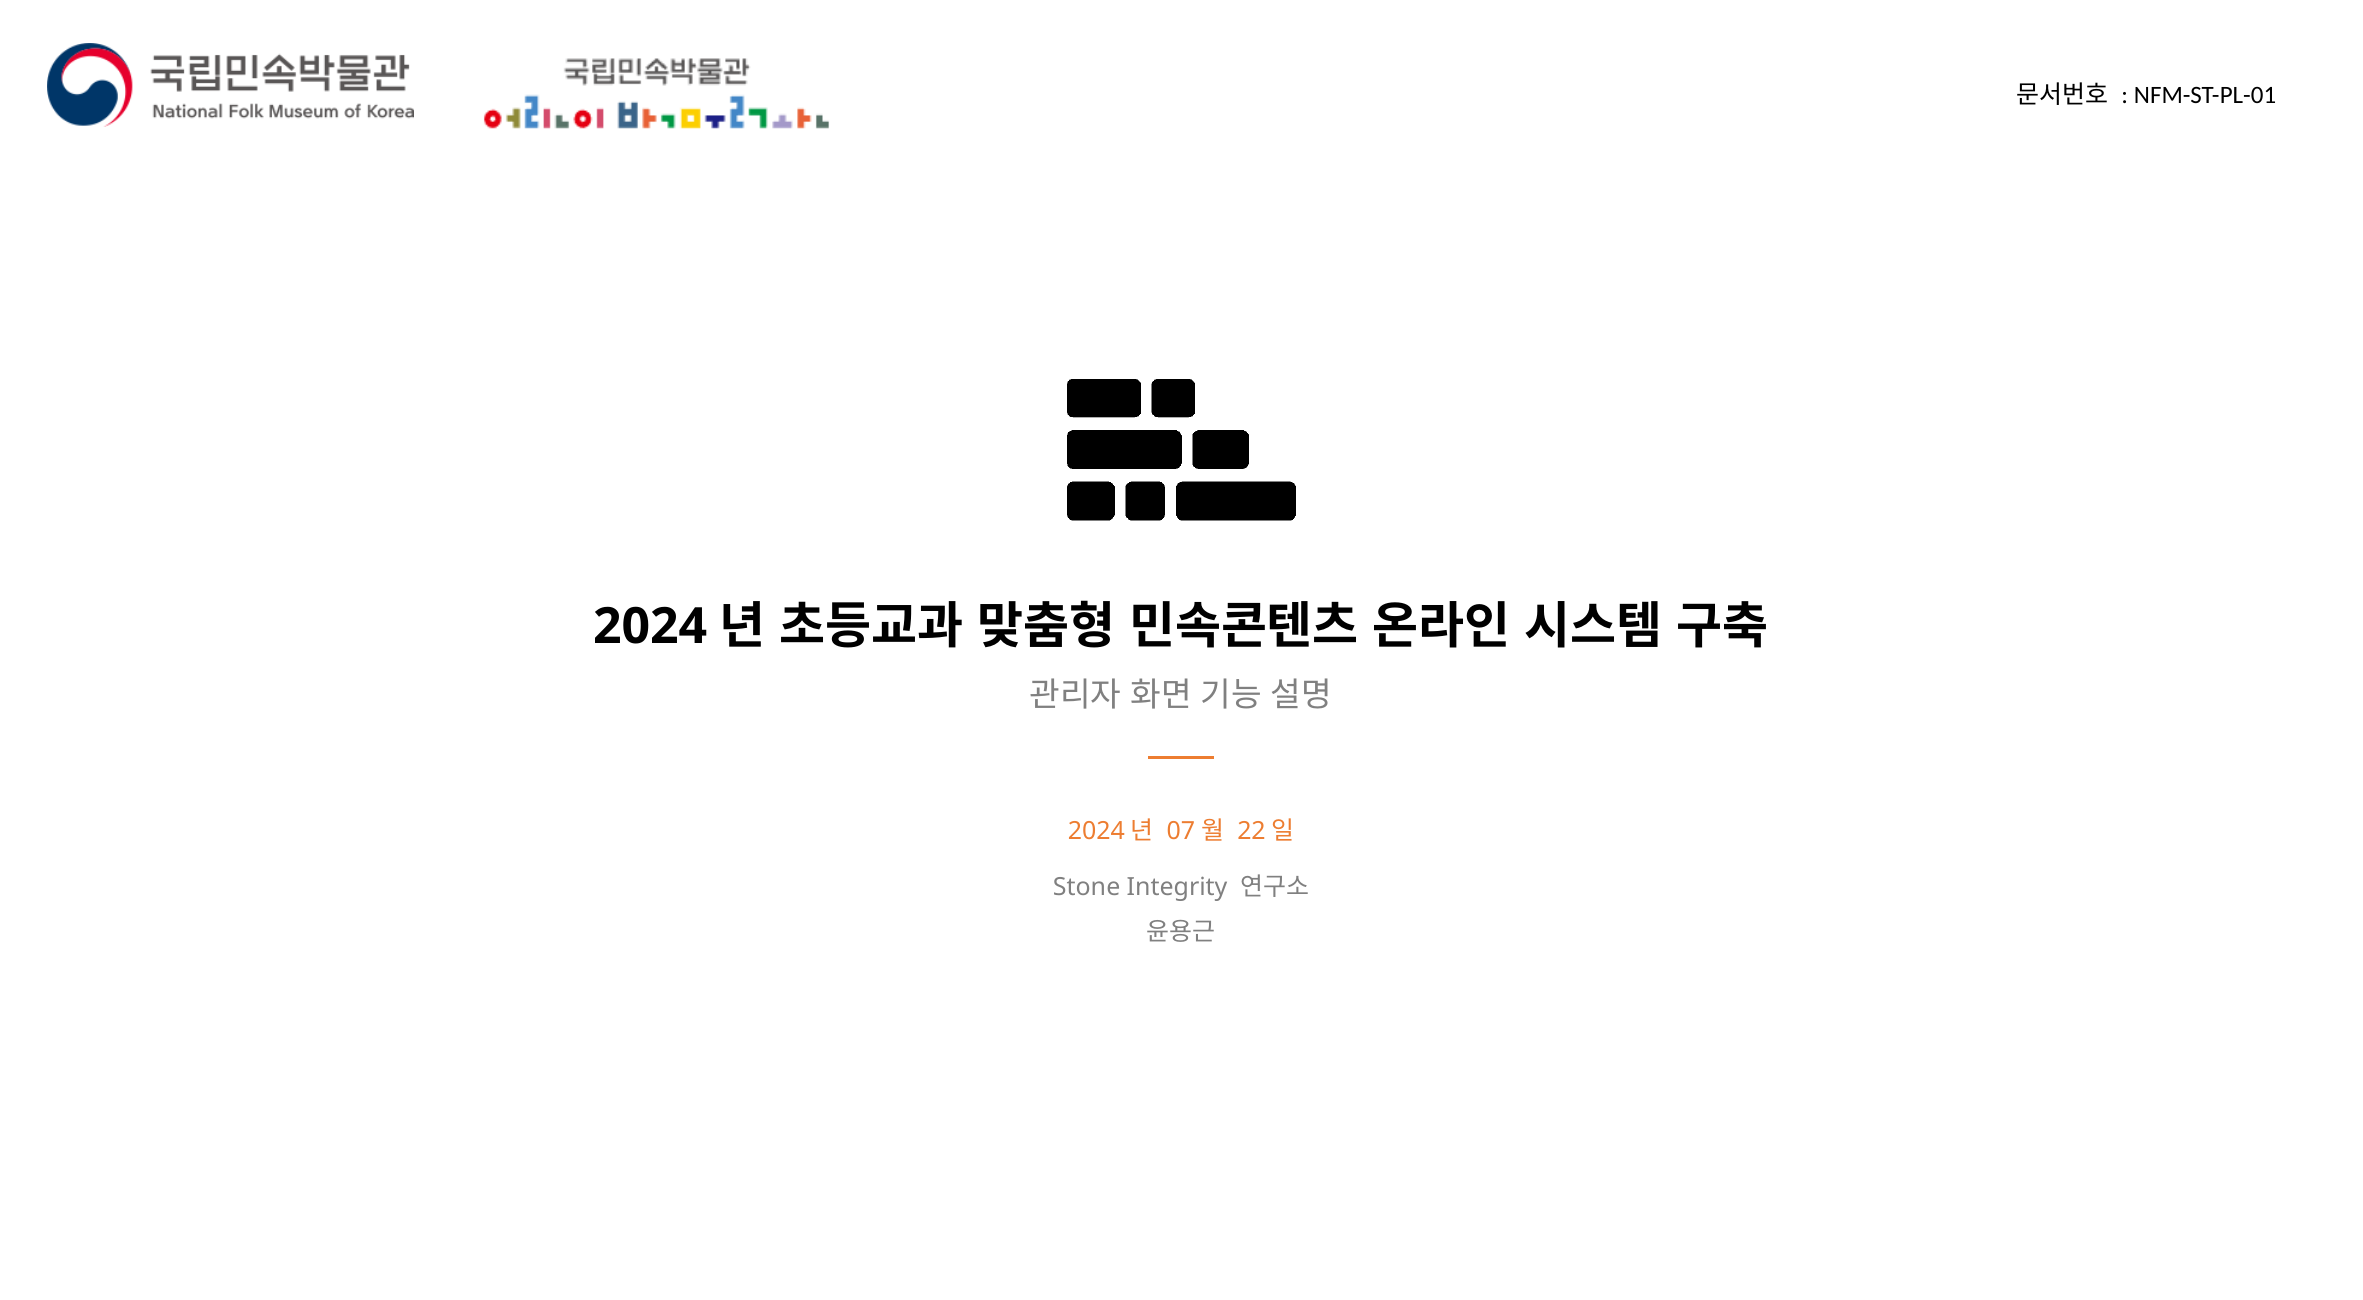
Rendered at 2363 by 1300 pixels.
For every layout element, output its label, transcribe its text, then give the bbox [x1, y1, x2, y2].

text_box 문서번호 : NFM-ST-PL-01 [1972, 70, 2292, 116]
text_box 2024년 초등교과 맞춤형 민속콘텐츠 온라인 시스템 구축 관리자 화면 기능 설명 [578, 556, 1784, 721]
text_box Stone Integrity 연구소 윤용근 [1038, 848, 1325, 953]
picture [47, 43, 414, 127]
picture [472, 43, 840, 141]
text_box 2024년 07월 22일 [1053, 792, 1310, 848]
picture [1059, 330, 1303, 574]
